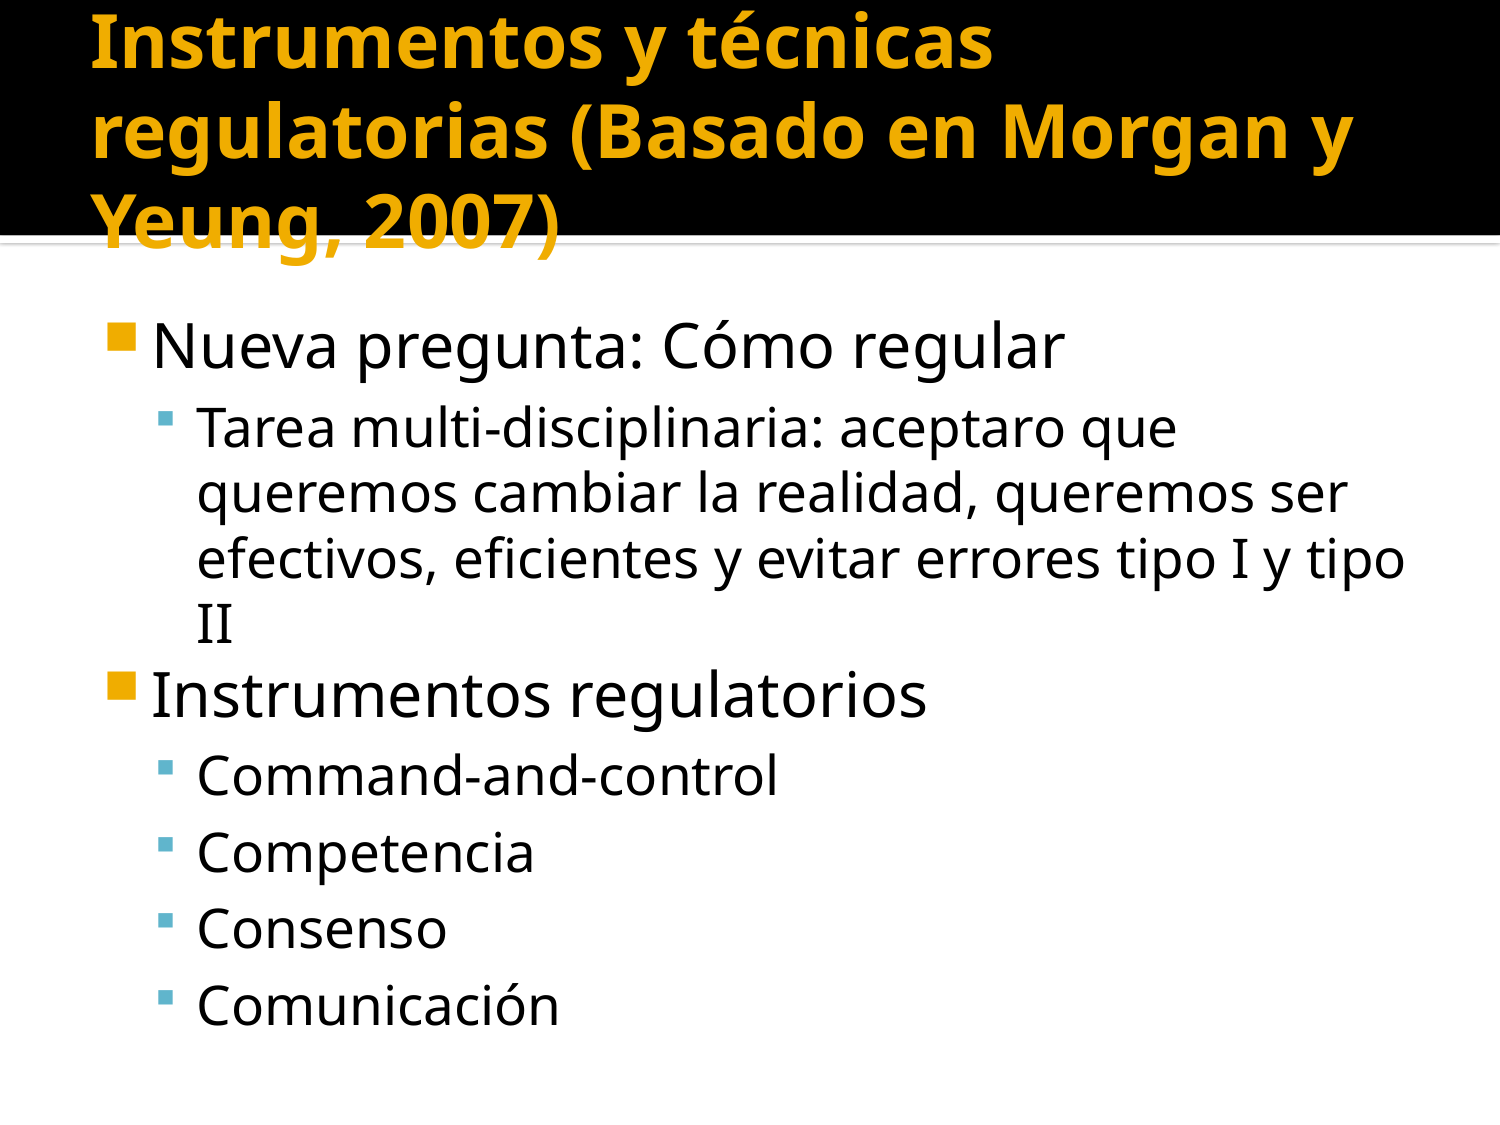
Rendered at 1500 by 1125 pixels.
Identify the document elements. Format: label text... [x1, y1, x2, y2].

title Instrumentos y técnicas regulatorias (Basado en Morgan y Yeung, 2007) [75, 25, 1425, 231]
list Nueva pregunta: Cómo regular Tarea multi-disciplinaria: aceptaro que queremos cambiar la realidad, queremos ser efectivos, eficientes y evitar errores tipo I y tipo II Instrumentos regulatorios Command-and-control Competencia Consenso Comunicación [75, 291, 1425, 1050]
